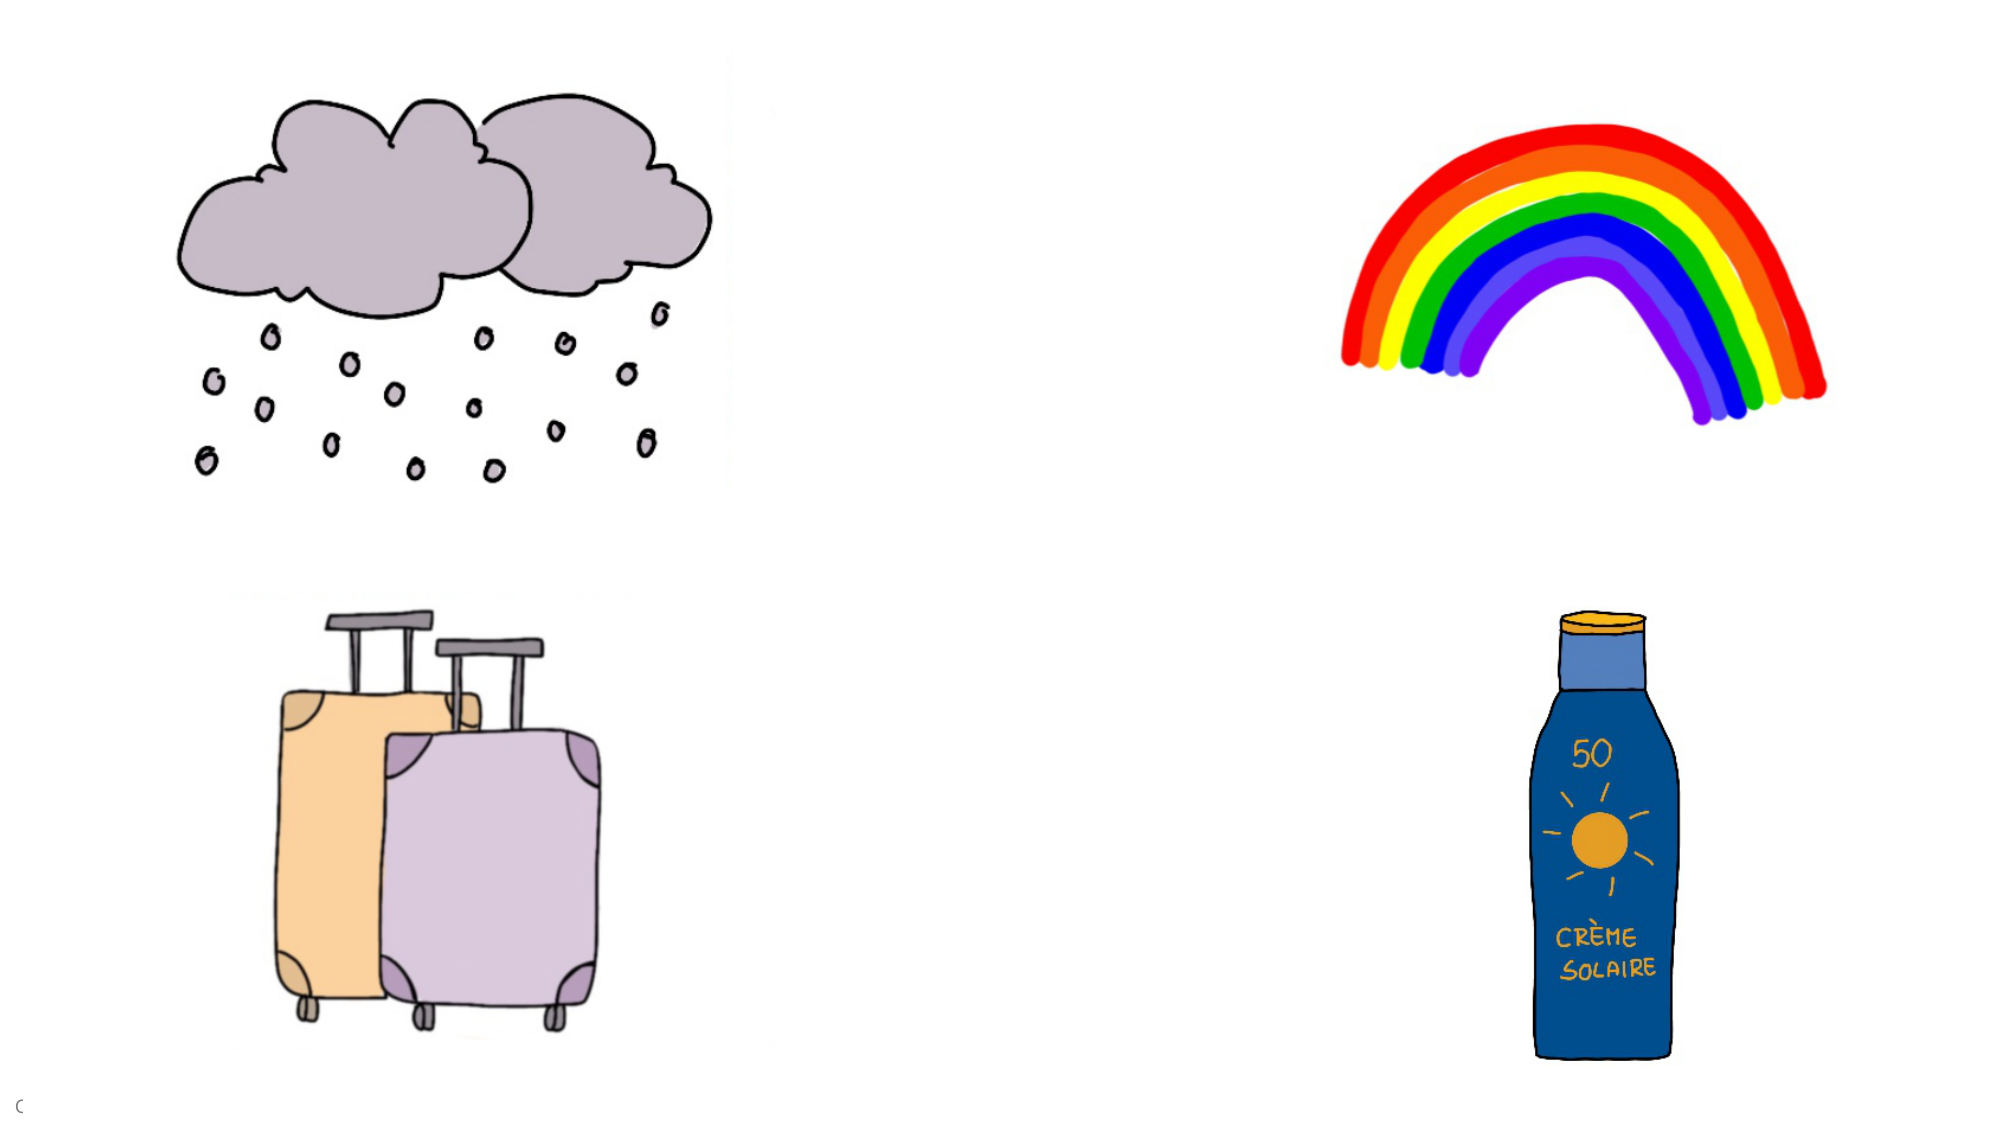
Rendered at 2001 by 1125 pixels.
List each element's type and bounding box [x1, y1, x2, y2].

text_box [0, 1087, 22, 1125]
picture [22, 0, 1977, 1125]
